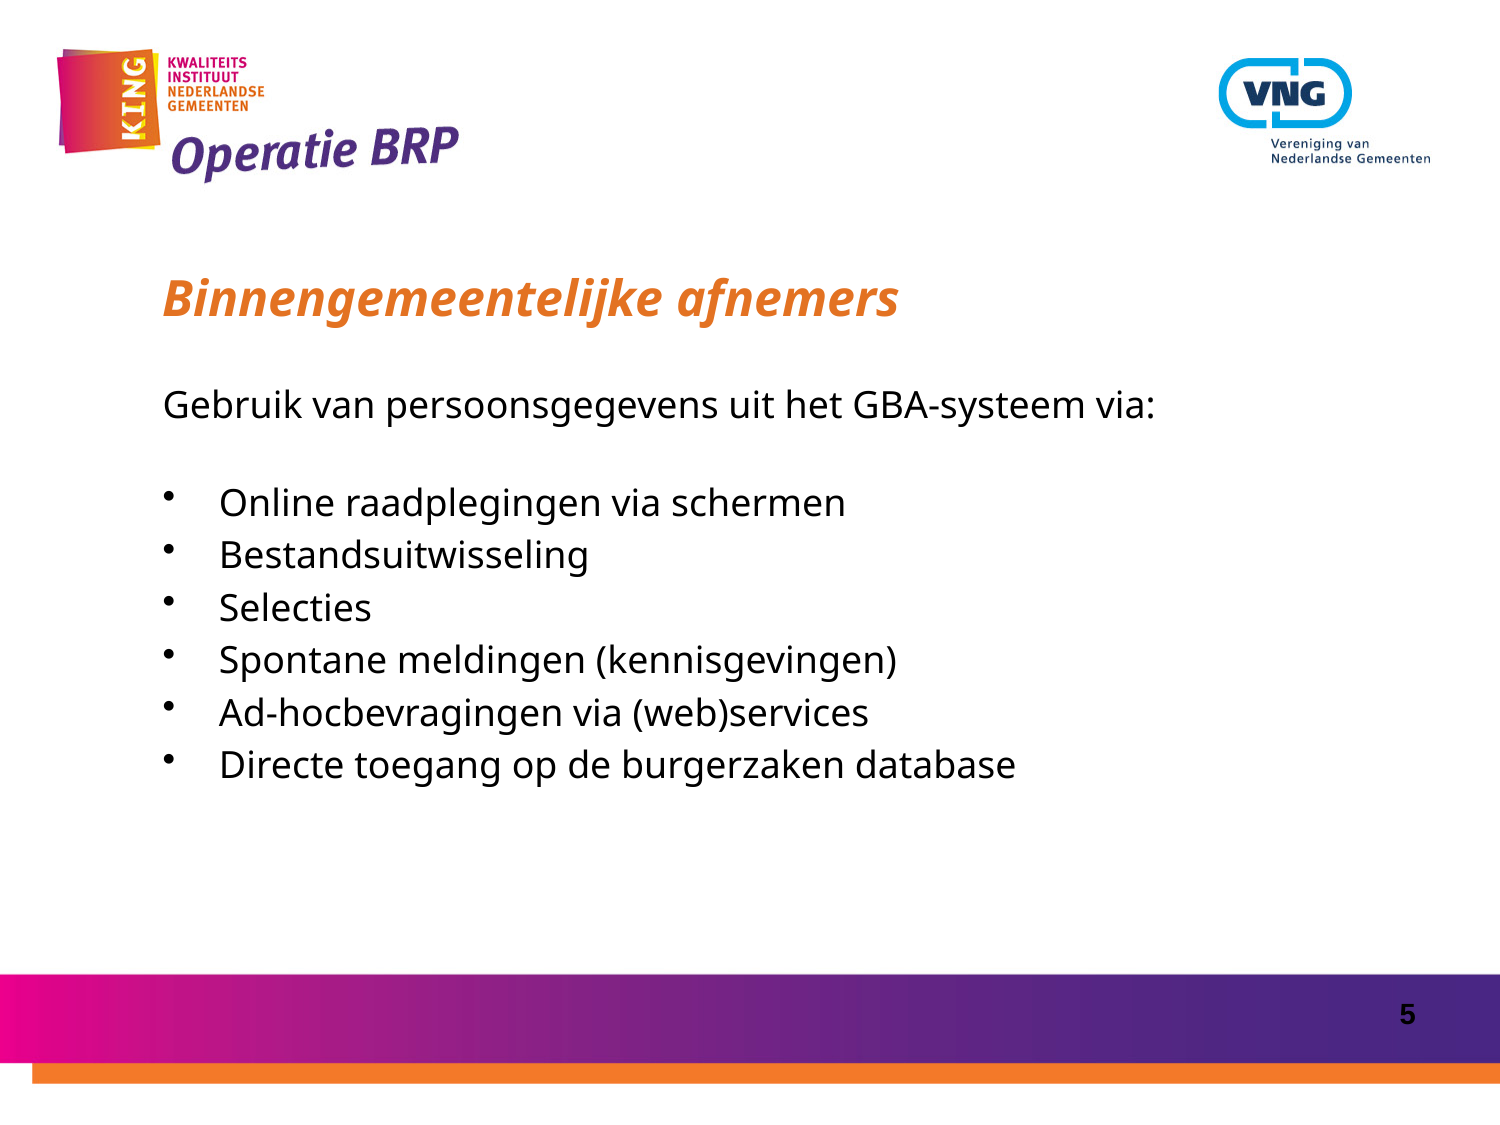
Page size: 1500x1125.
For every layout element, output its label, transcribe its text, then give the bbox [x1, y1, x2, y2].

title Binnengemeentelijke afnemers [147, 231, 1402, 362]
list Gebruik van persoonsgegevens uit het GBA-systeem via: Online raadplegingen via schermen Bestandsuitwisseling Selecties Spontane meldingen (kennisgevingen) Ad-hocbevragingen via (web)services Directe toegang op de burgerzaken database [147, 373, 1428, 953]
picture [0, 0, 1500, 1125]
slide_number 5 [1080, 987, 1431, 1036]
